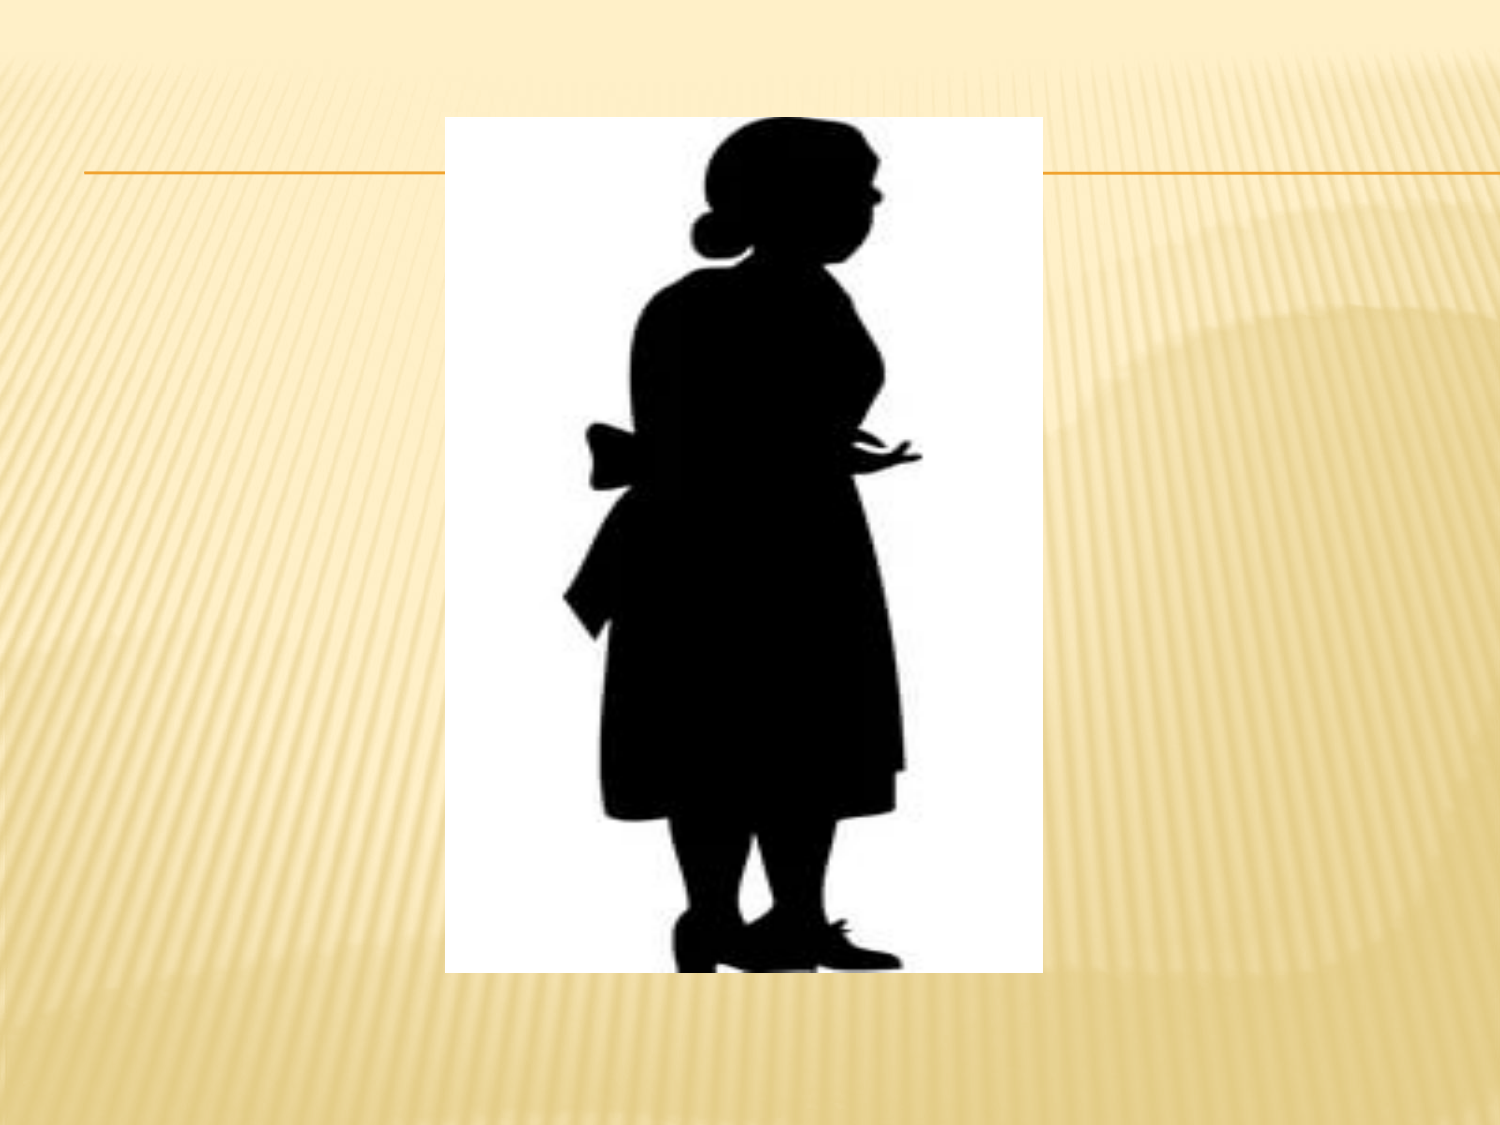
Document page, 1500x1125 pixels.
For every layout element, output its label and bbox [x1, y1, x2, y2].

list [444, 116, 1044, 973]
